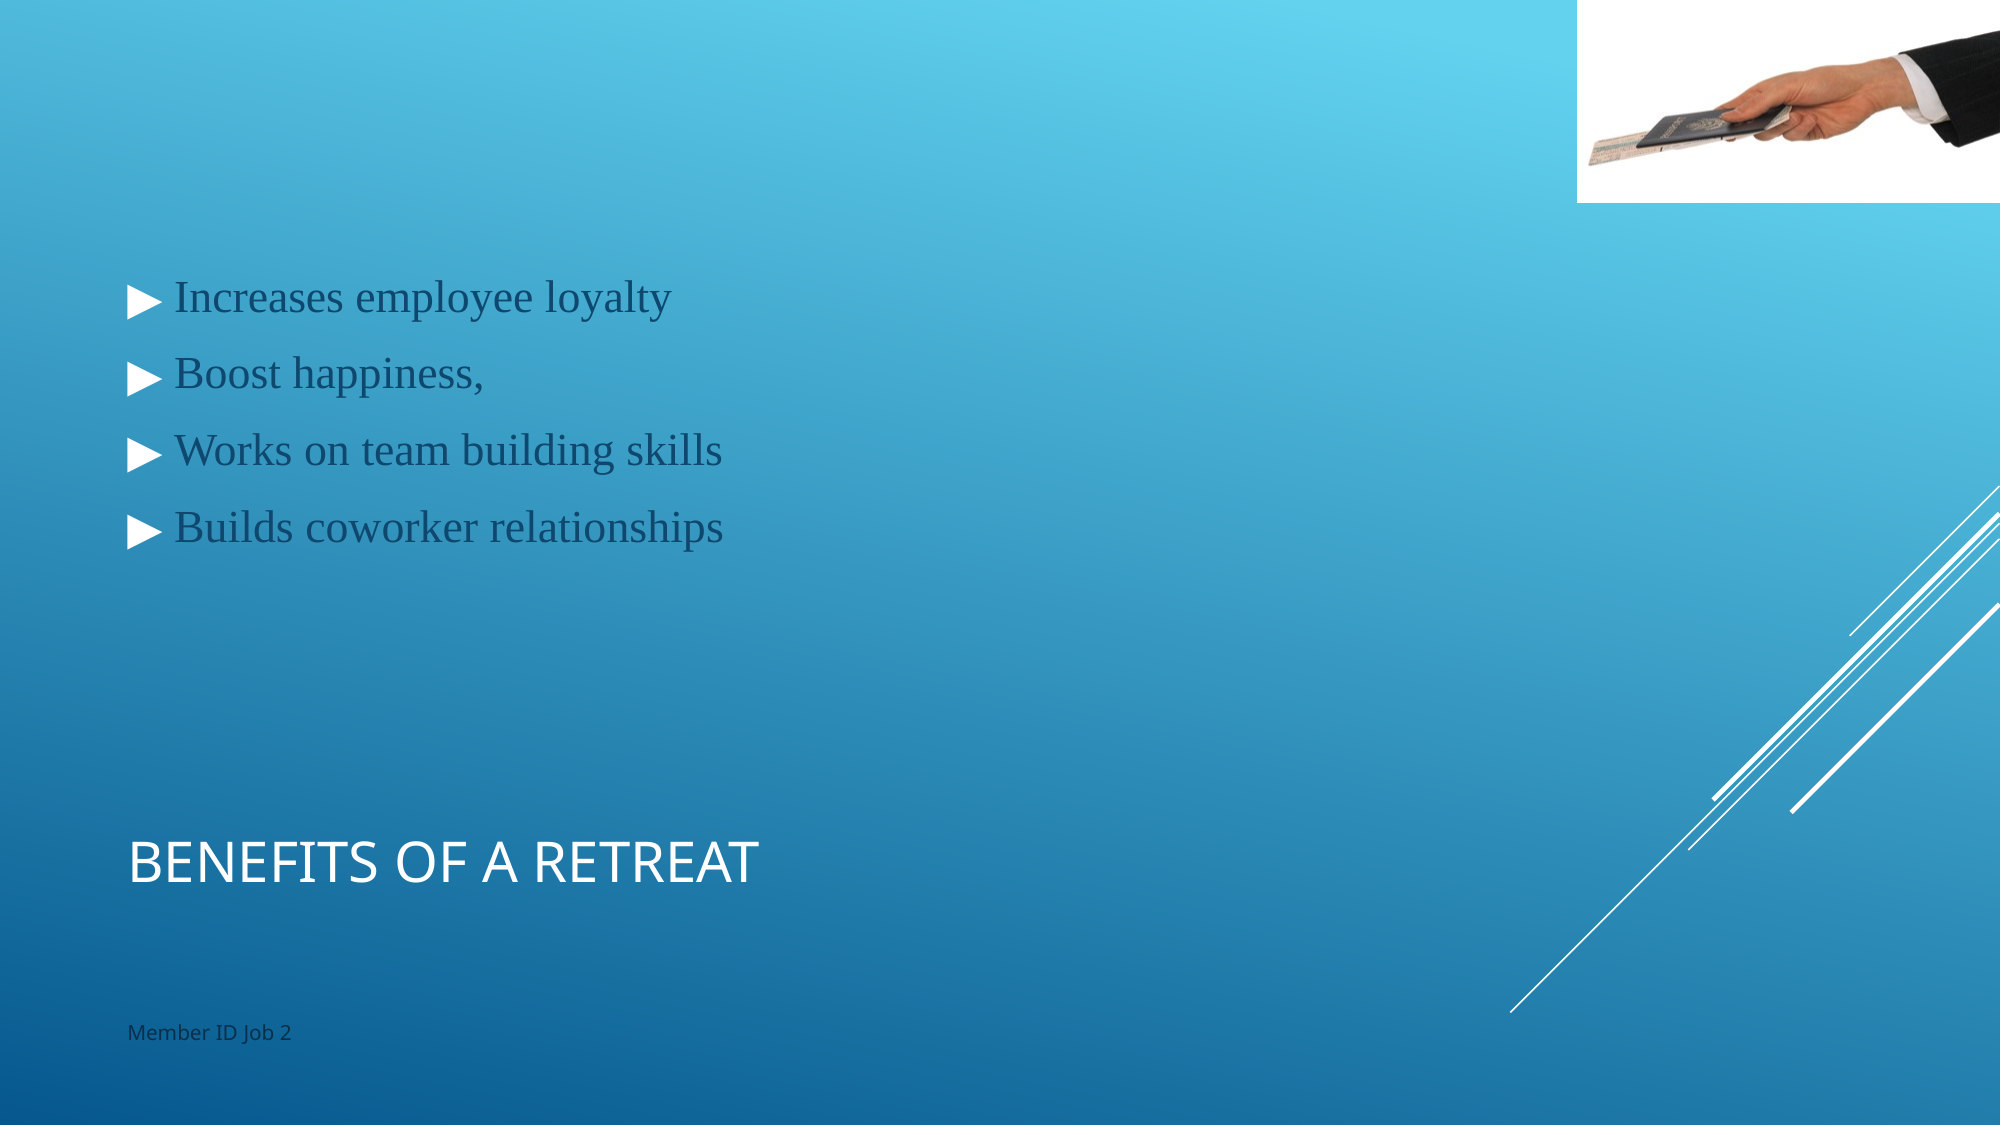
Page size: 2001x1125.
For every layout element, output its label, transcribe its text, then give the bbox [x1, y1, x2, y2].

footer Member ID Job 2 [112, 1012, 1350, 1073]
title BENEFITS OF A RETREAT [112, 736, 1513, 984]
list Increases employee loyalty Boost happiness, Works on team building skills Builds coworker relationships [112, 112, 1513, 706]
picture [1576, 0, 2000, 204]
